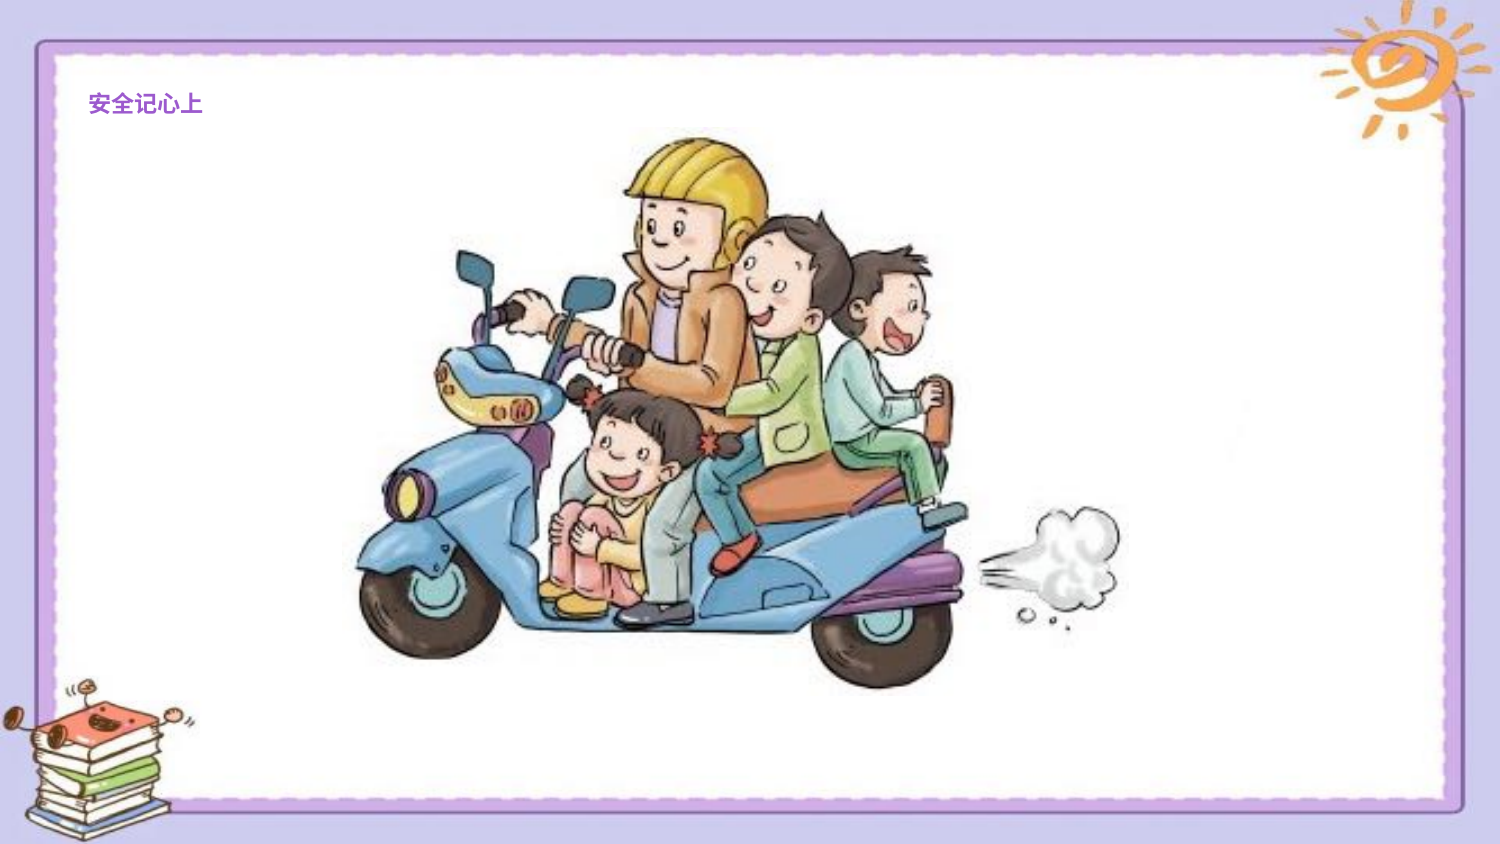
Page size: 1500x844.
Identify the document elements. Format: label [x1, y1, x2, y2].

picture [342, 127, 1129, 696]
list [0, 0, 1500, 844]
